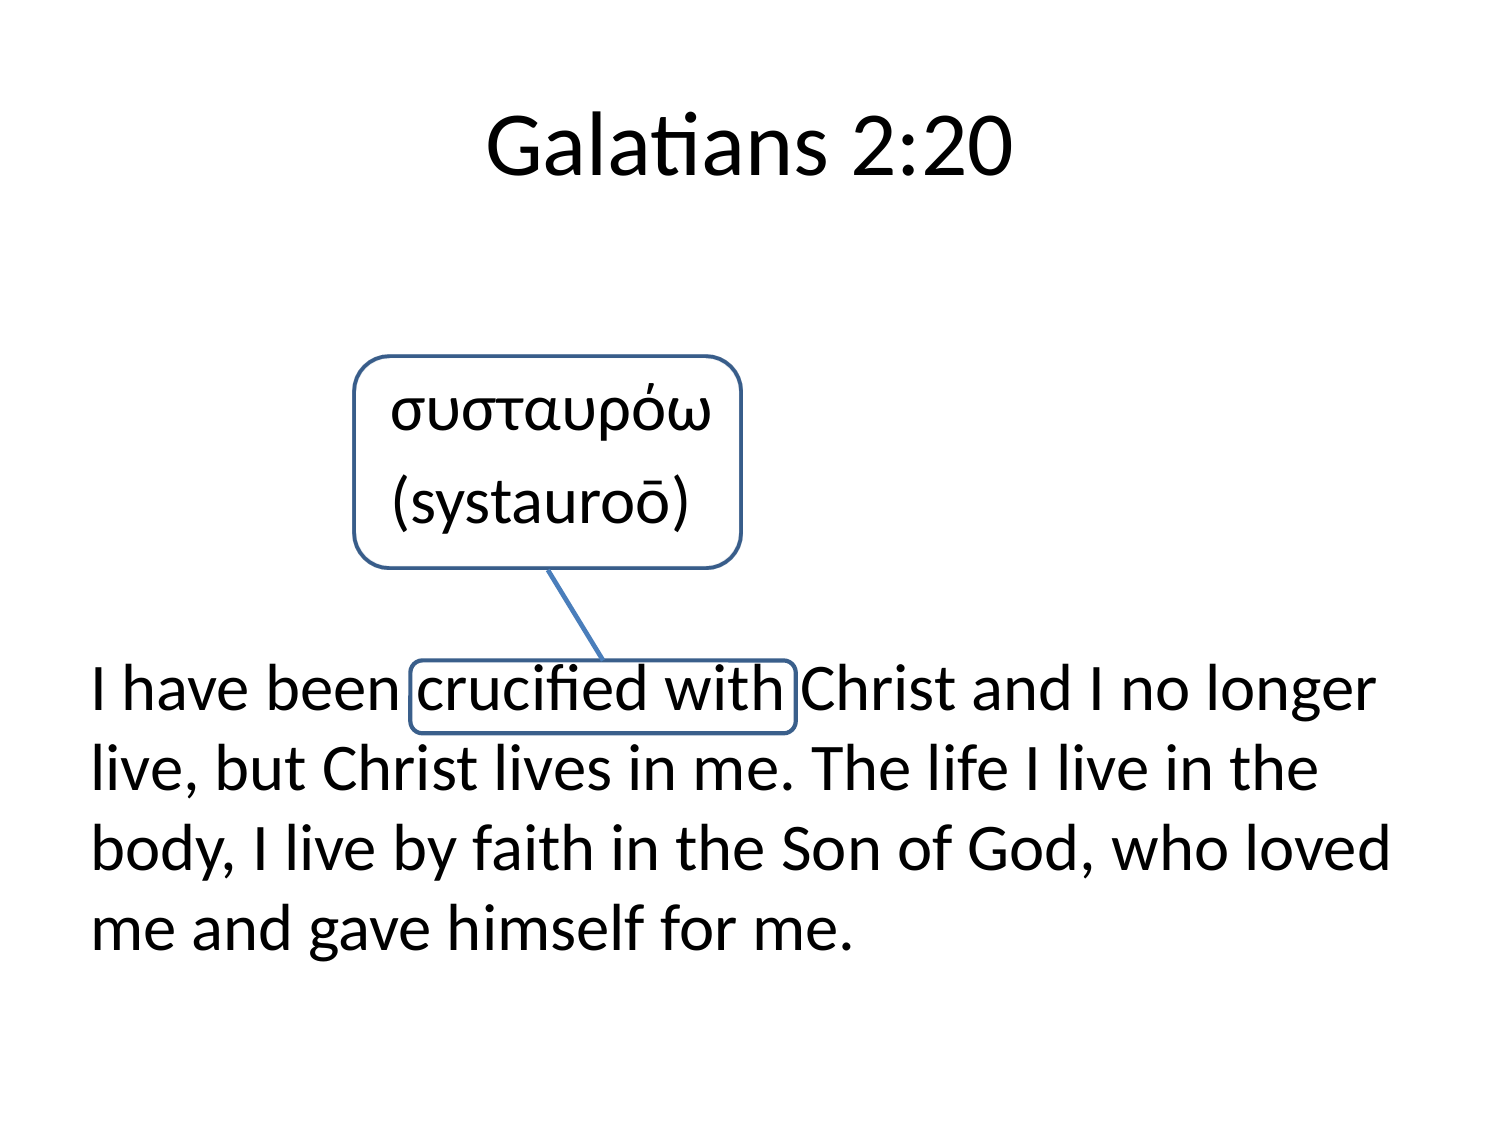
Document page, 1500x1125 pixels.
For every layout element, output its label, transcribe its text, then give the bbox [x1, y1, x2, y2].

title Galatians 2:20 [75, 45, 1425, 233]
list συσταυρόω (systauroō) I have been crucified with Christ and I no longer live, but Christ lives in me. The life I live in the body, I live by faith in the Son of God, who loved me and gave himself for me. [75, 262, 1425, 1005]
text_box [408, 658, 798, 736]
picture [352, 354, 744, 571]
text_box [547, 569, 604, 661]
